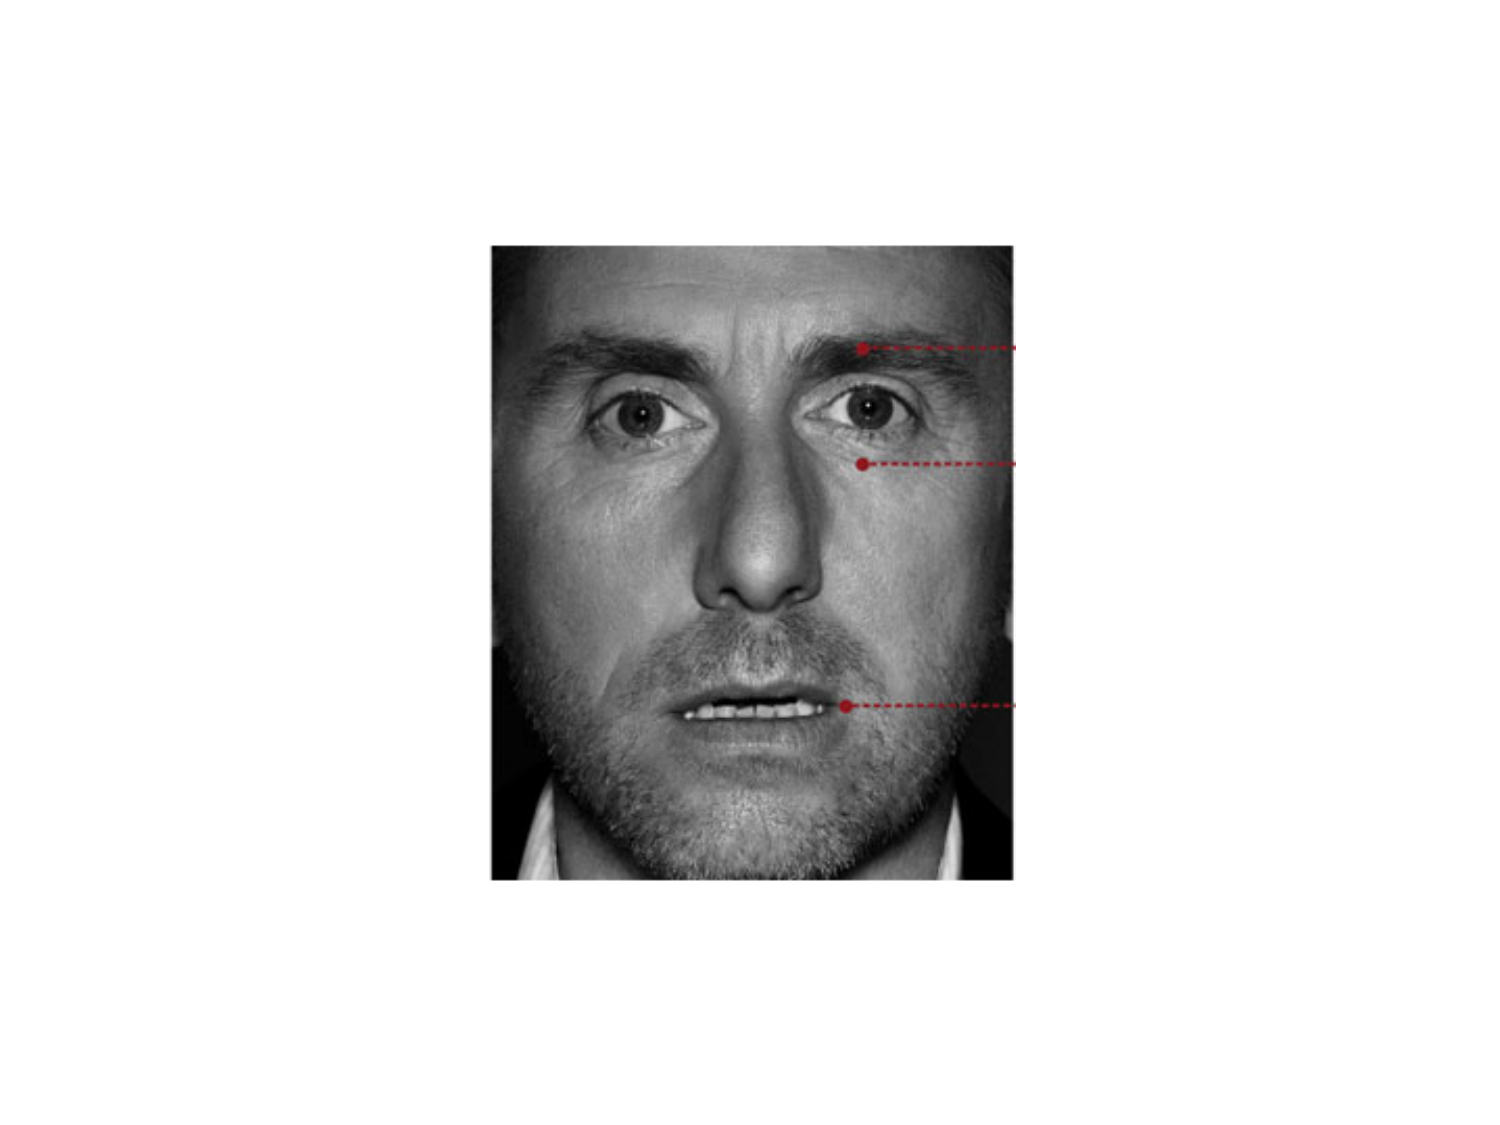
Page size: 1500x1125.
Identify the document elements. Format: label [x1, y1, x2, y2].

picture [484, 240, 1016, 885]
